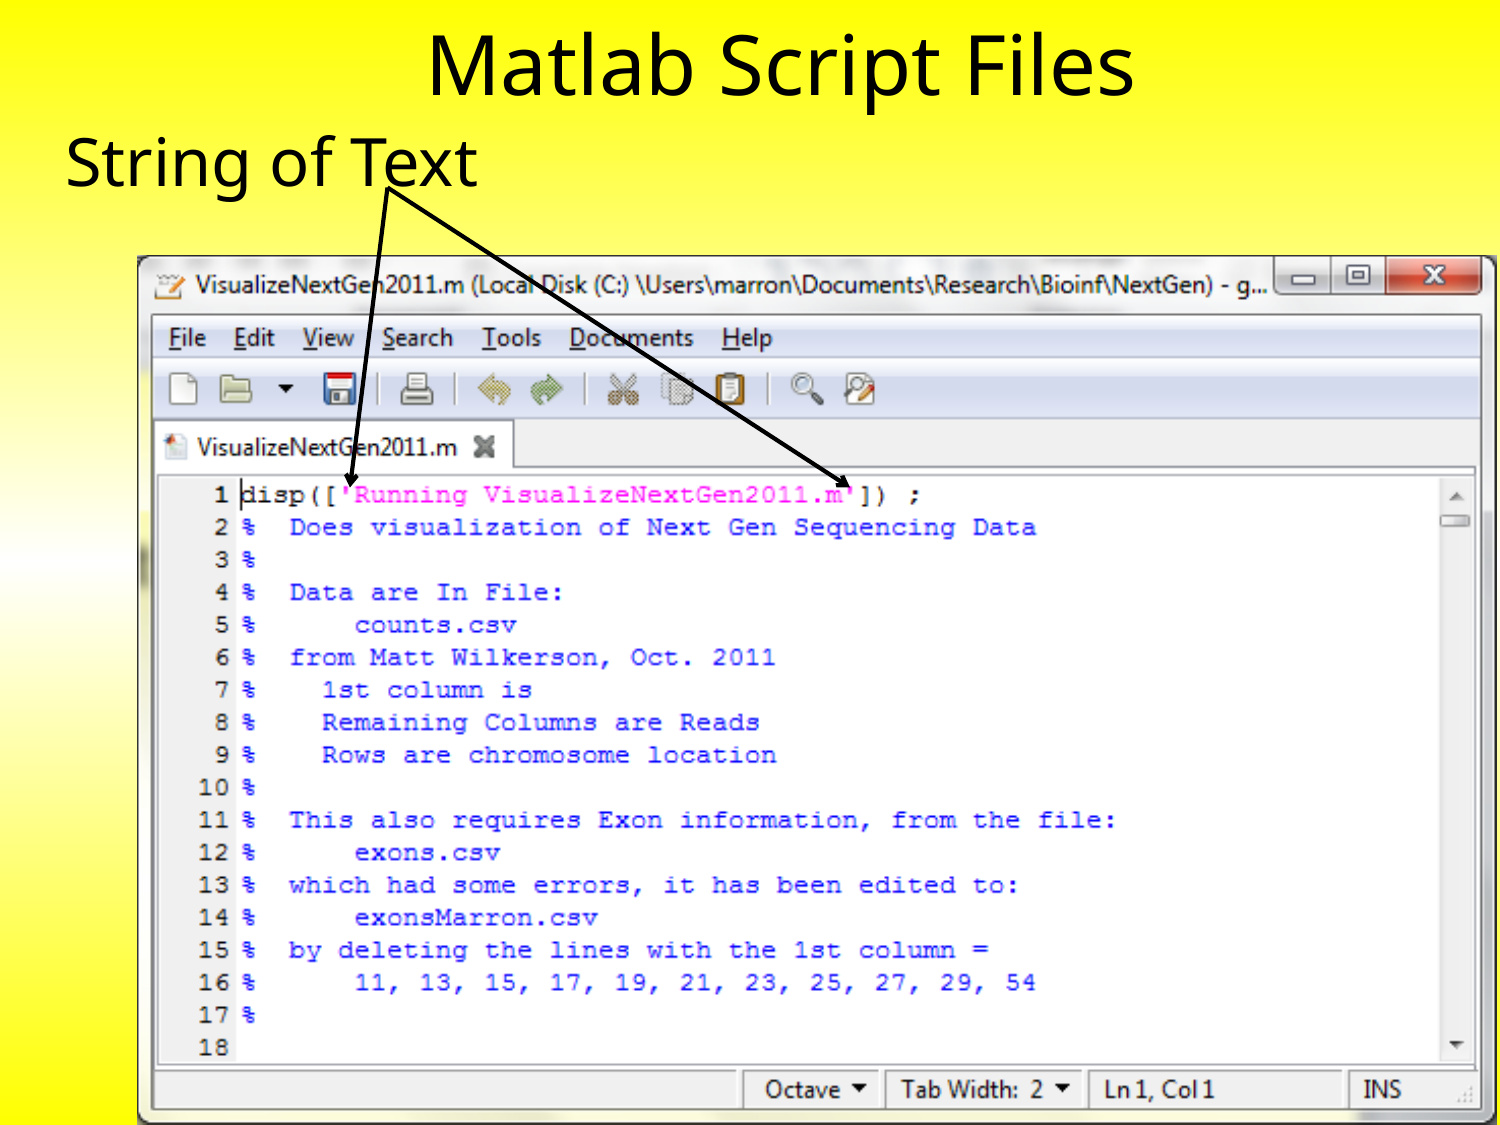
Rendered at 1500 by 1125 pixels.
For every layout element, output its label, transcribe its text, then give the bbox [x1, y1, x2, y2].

title Matlab Script Files [125, 0, 1438, 112]
picture [137, 255, 1497, 1125]
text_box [387, 187, 851, 488]
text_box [349, 187, 385, 488]
list String of Text [50, 112, 1463, 1025]
